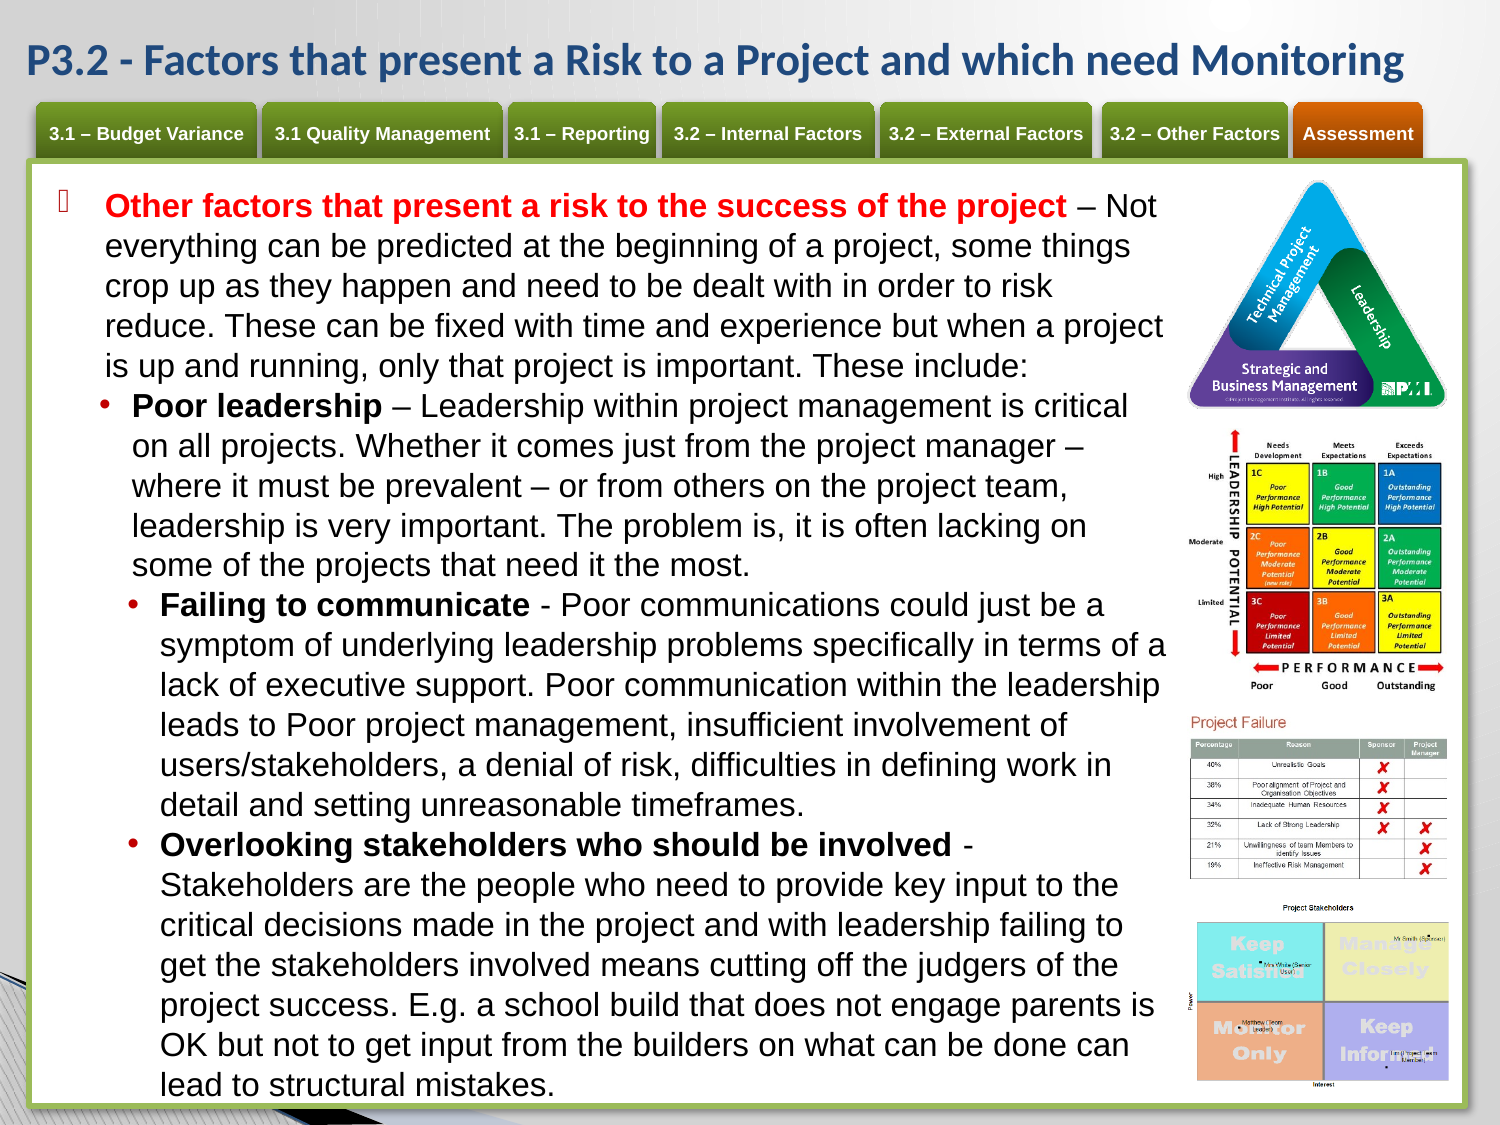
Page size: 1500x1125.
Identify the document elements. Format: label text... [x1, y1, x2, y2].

picture [1186, 904, 1449, 1087]
picture [1186, 428, 1448, 693]
picture [1186, 715, 1448, 879]
text_box Other factors that present a risk to the success of the project – Not everything can be predicted at the beginning of a project, some things crop up as they happen and need to be dealt with in order to risk reduce. These can be fixed with time and experience but when a project is up and running, only that project is important. These include: Poor leadership – Leadership within project management is critical on all projects. Whether it comes just from the project manager – where it must be prevalent – or from others on the project team, leadership is very important. The problem is, it is often lacking on some of the projects that need it the most. Failing to communicate - Poor communications could just be a symptom of underlying leadership problems specifically in terms of a lack of executive support. Poor communication within the leadership leads to Poor project management, insufficient involvement of users/stakeholders, a denial of risk, difficulties in defining work in detail and setting unreasonable timeframes. Overlooking stakeholders who should be involved - Stakeholders are the people who need to provide key input to the critical decisions made in the project and with leadership failing to get the stakeholders involved means cutting off the judgers of the project success. E.g. a school build that does not engage parents is OK but not to get input from the builders on what can be done can lead to structural mistakes. [43, 176, 1188, 1110]
title P3.2 - Factors that present a Risk to a Project and which need Monitoring [11, 11, 1465, 102]
picture [281, 1114, 303, 1125]
picture [1186, 172, 1448, 409]
